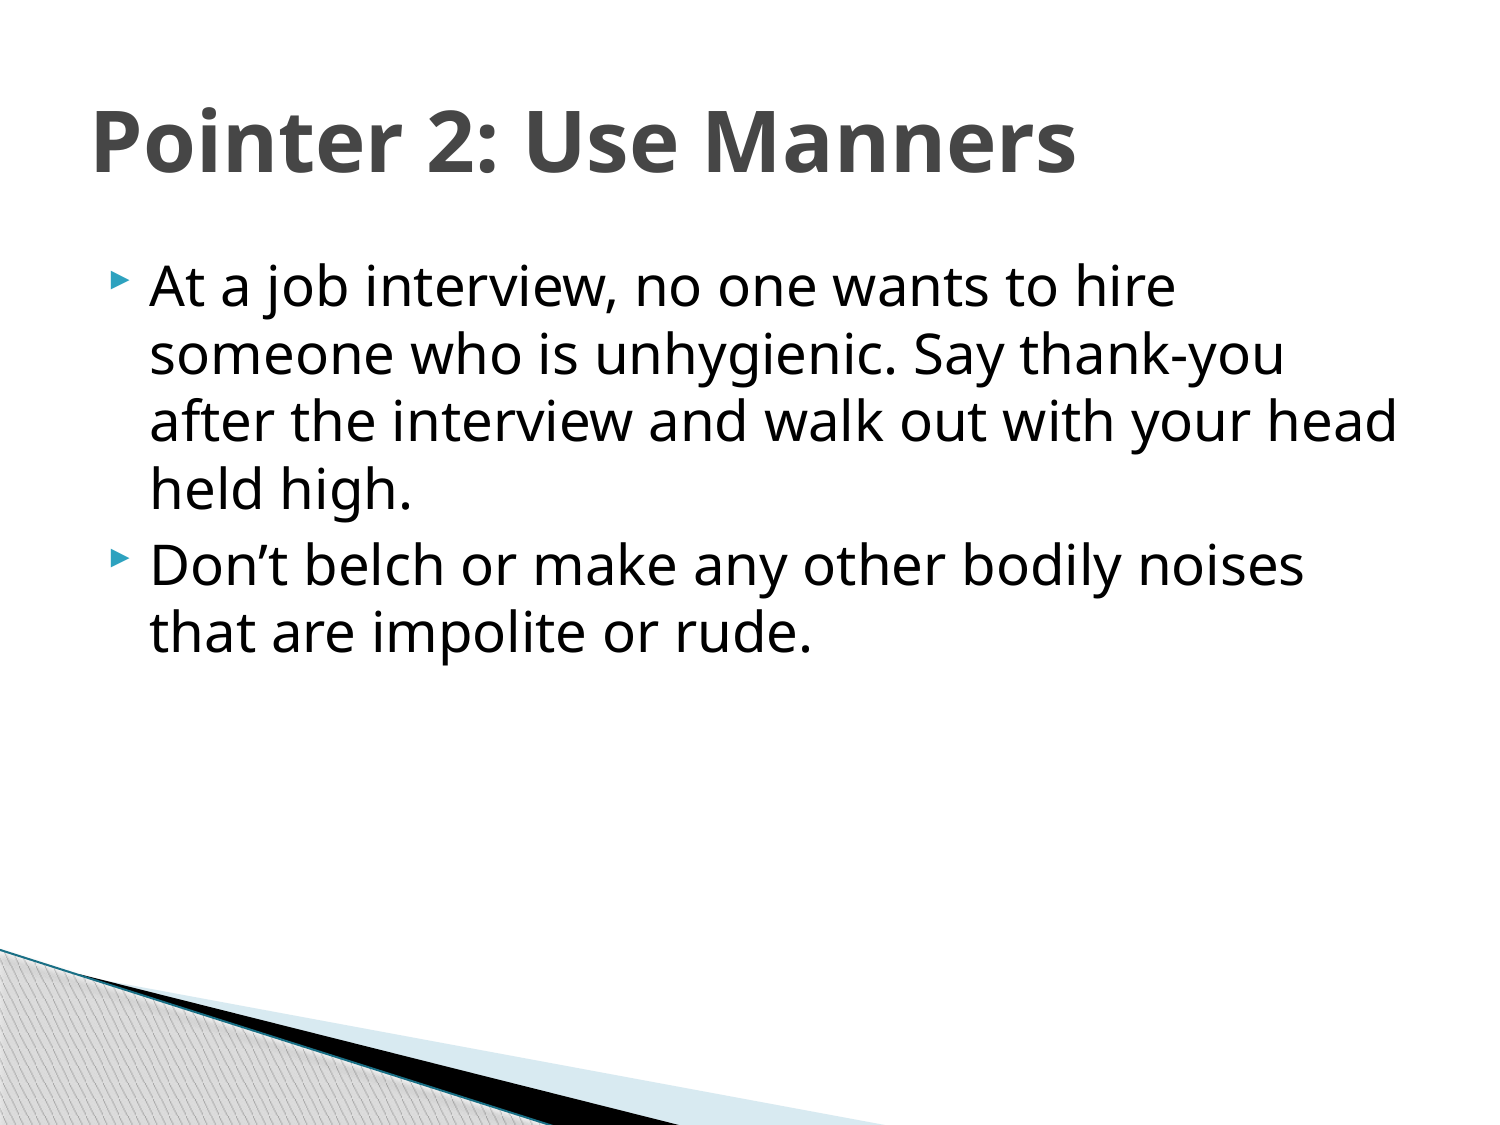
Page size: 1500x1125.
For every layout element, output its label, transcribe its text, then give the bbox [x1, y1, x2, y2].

list At a job interview, no one wants to hire someone who is unhygienic. Say thank-you after the interview and walk out with your head held high. Don’t belch or make any other bodily noises that are impolite or rude. [75, 243, 1425, 986]
title Pointer 2: Use Manners [75, 45, 1425, 233]
